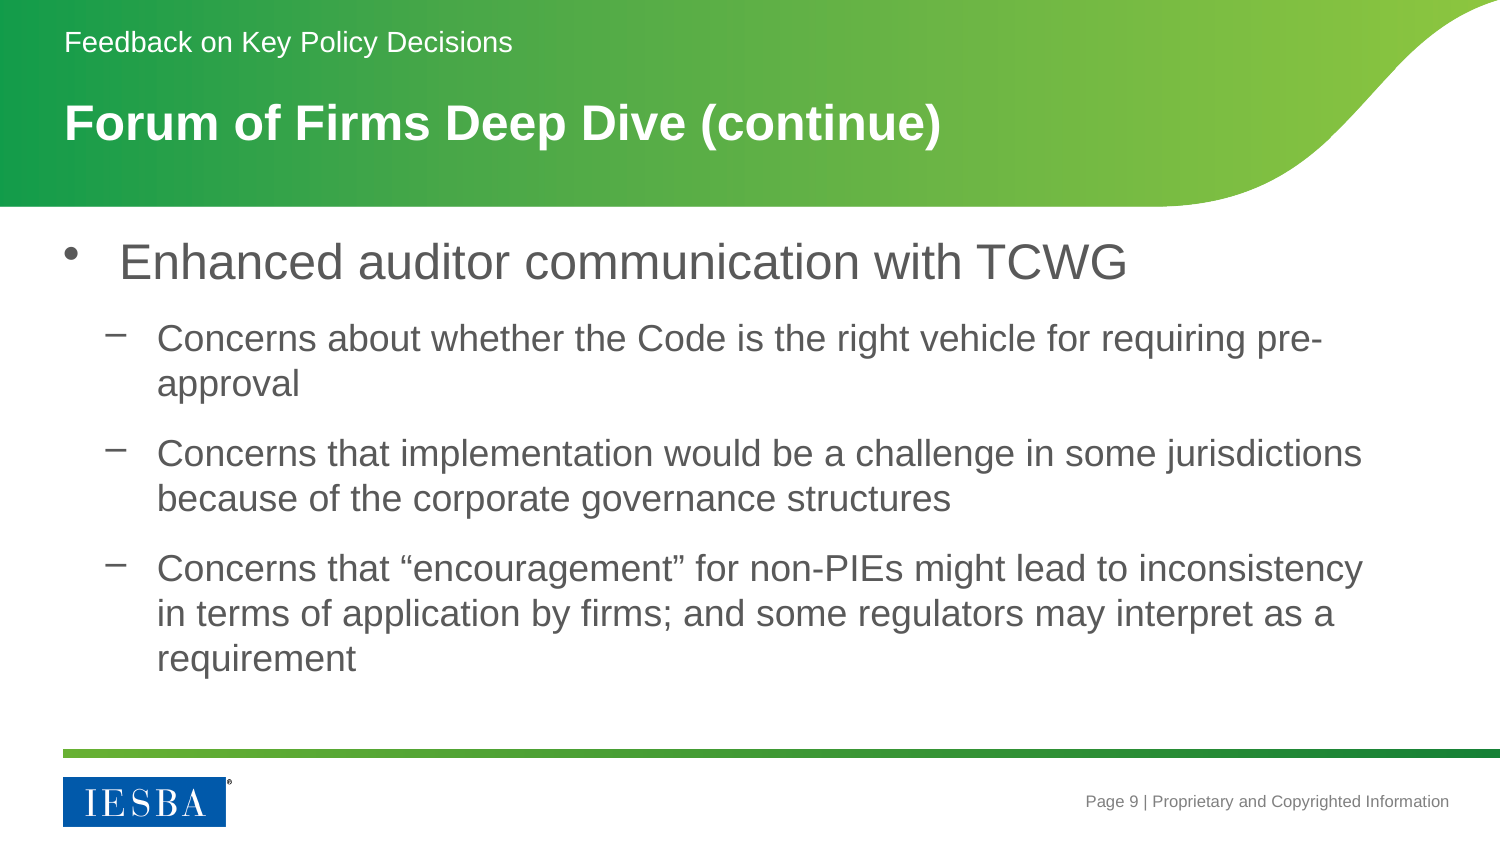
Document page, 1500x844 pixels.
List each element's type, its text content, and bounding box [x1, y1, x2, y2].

title Forum of Firms Deep Dive (continue) [64, 87, 1302, 154]
subtitle Feedback on Key Policy Decisions [64, 23, 602, 74]
text_box Enhanced auditor communication with TCWG Concerns about whether the Code is the right vehicle for requiring pre-approval Concerns that implementation would be a challenge in some jurisdictions because of the corporate governance structures Concerns that “encouragement” for non-PIEs might lead to inconsistency in terms of application by firms; and some regulators may interpret as a requirement [48, 221, 1397, 844]
picture [0, 0, 1500, 207]
